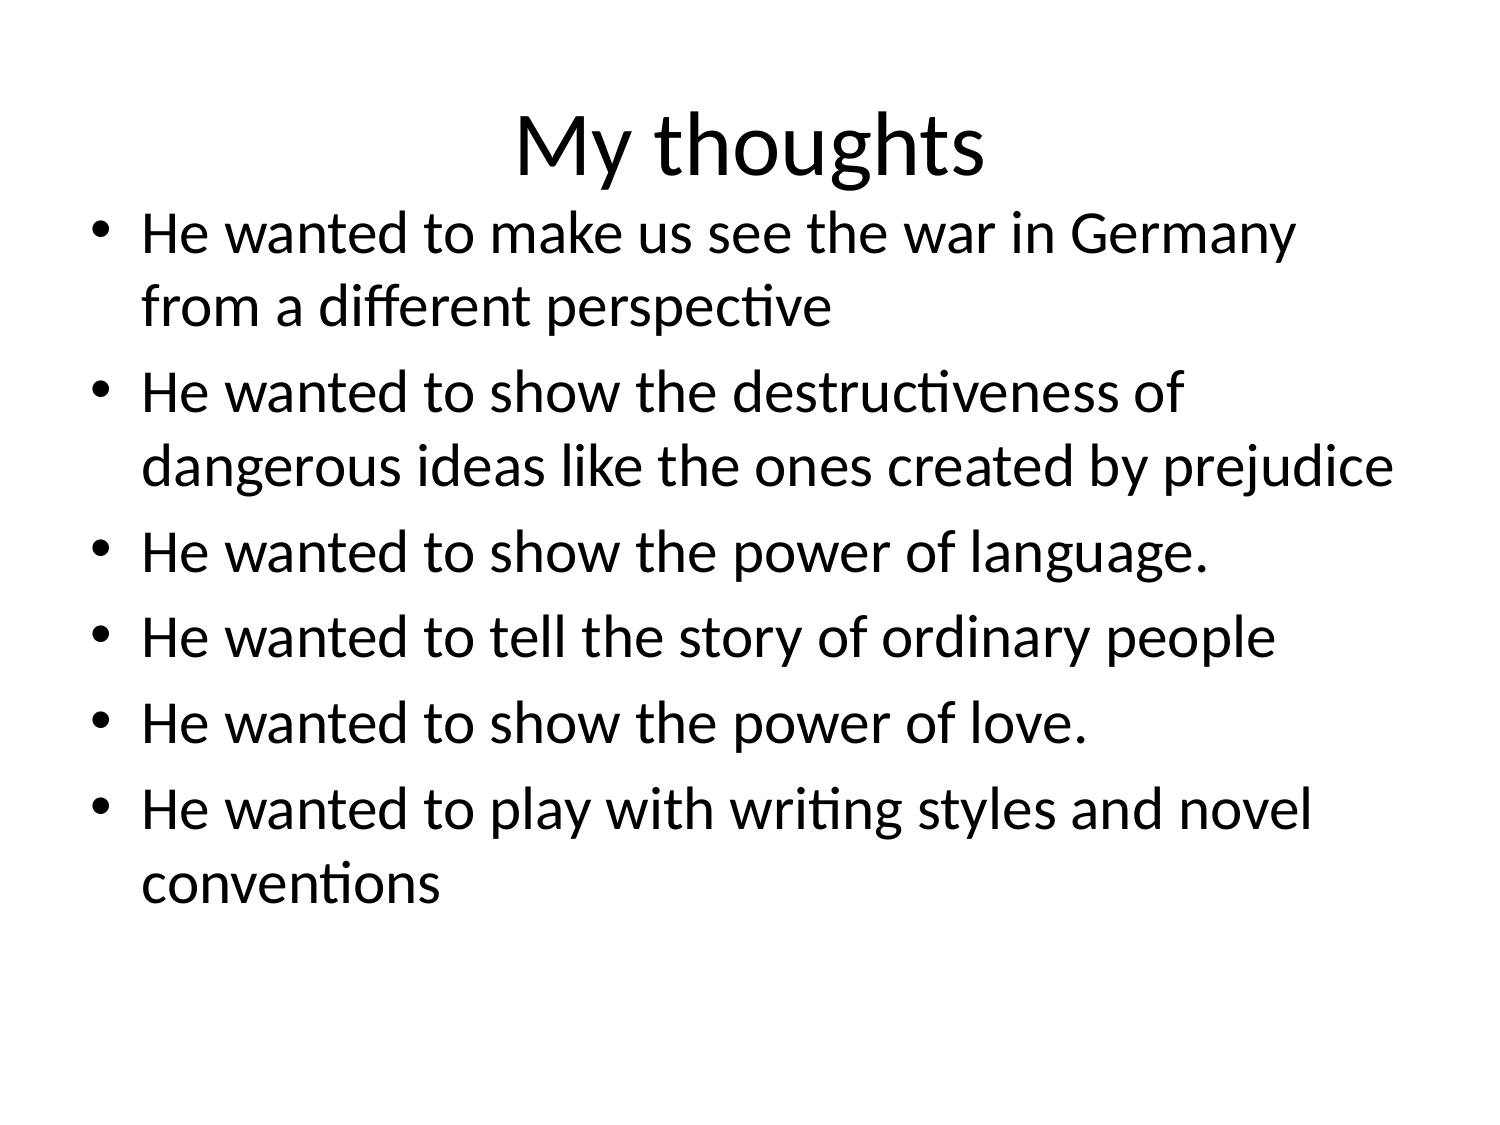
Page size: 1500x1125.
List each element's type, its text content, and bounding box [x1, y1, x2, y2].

list He wanted to make us see the war in Germany from a different perspective He wanted to show the destructiveness of dangerous ideas like the ones created by prejudice He wanted to show the power of language. He wanted to tell the story of ordinary people He wanted to show the power of love. He wanted to play with writing styles and novel conventions [75, 184, 1425, 1005]
title My thoughts [75, 45, 1425, 184]
